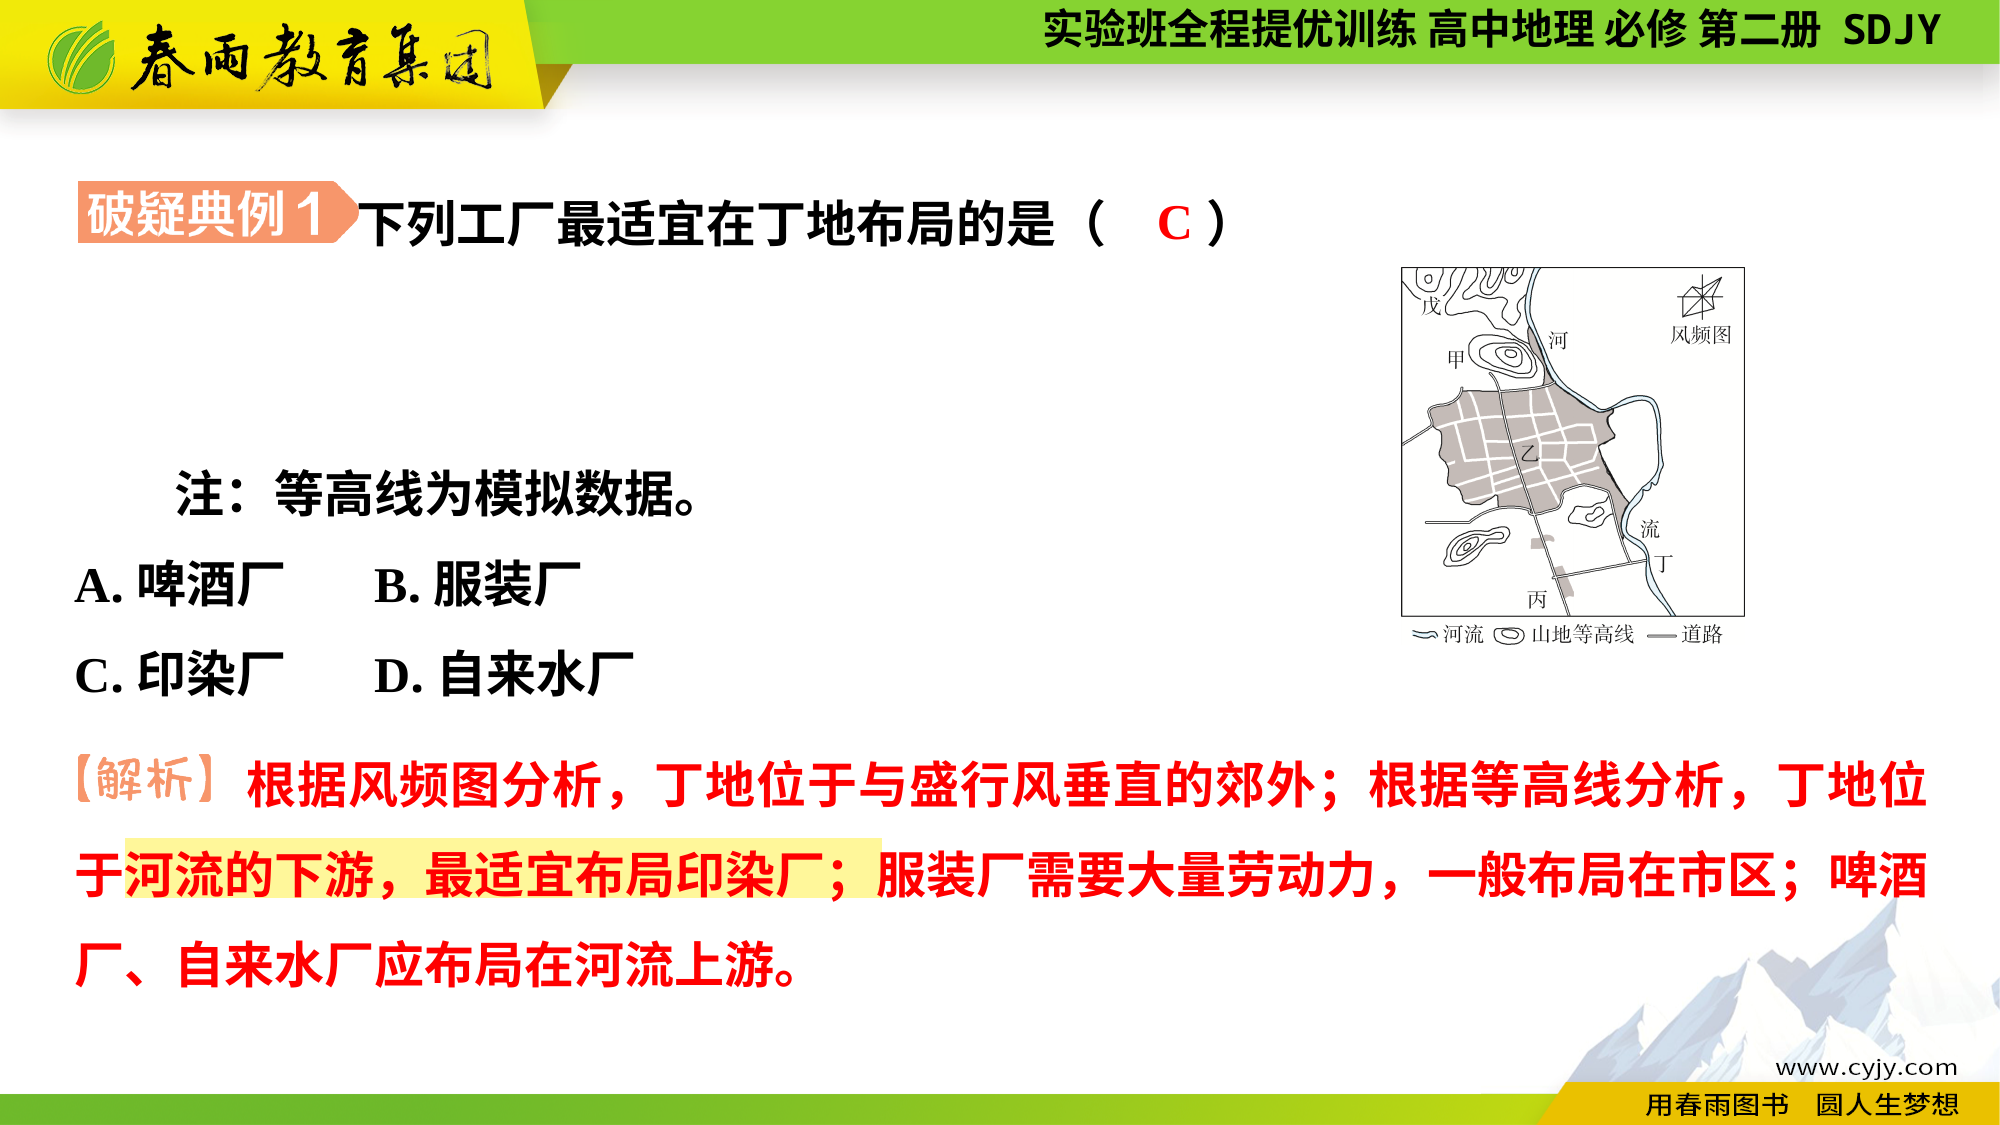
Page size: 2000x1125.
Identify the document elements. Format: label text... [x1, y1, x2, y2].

text_box C [1142, 152, 1208, 257]
list 下列工厂最适宜在丁地布局的是（ ） 注：等高线为模拟数据。 A.啤酒厂 B.服装厂 C.印染厂 D.自来水厂 [59, 154, 1944, 715]
text_box 根据风频图分析，丁地位于与盛行风垂直的郊外；根据等高线分析，丁地位于河流的下游，最适宜布局印染厂；服装厂需要大量劳动力，一般布局在市区；啤酒厂、自来水厂应布局在河流上游。 [59, 715, 1944, 1001]
picture [0, 0, 2000, 1125]
